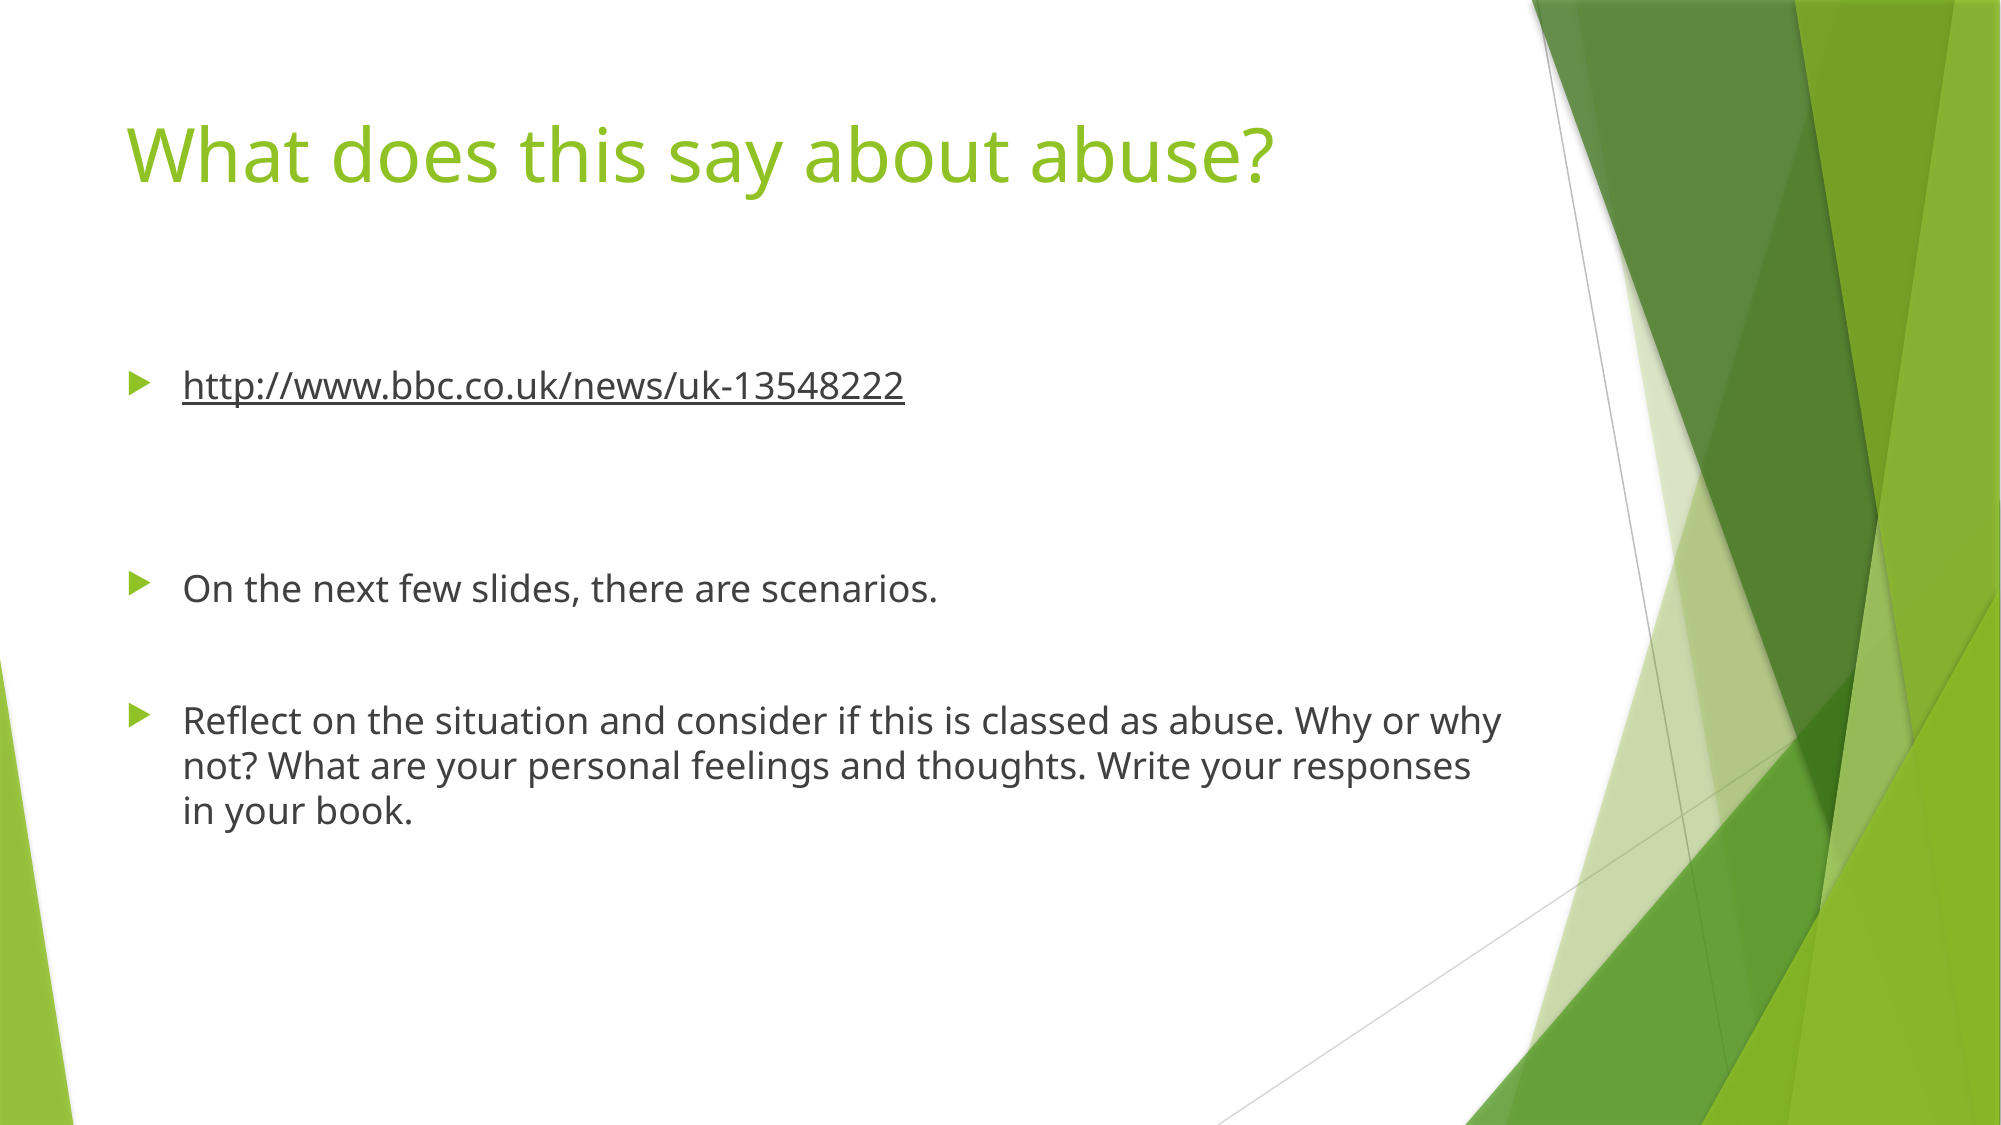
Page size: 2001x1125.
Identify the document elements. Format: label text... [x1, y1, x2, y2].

title What does this say about abuse? [111, 99, 1522, 317]
list http://www.bbc.co.uk/news/uk-13548222 On the next few slides, there are scenarios. Reflect on the situation and consider if this is classed as abuse. Why or why not? What are your personal feelings and thoughts. Write your responses in your book. [111, 354, 1522, 992]
